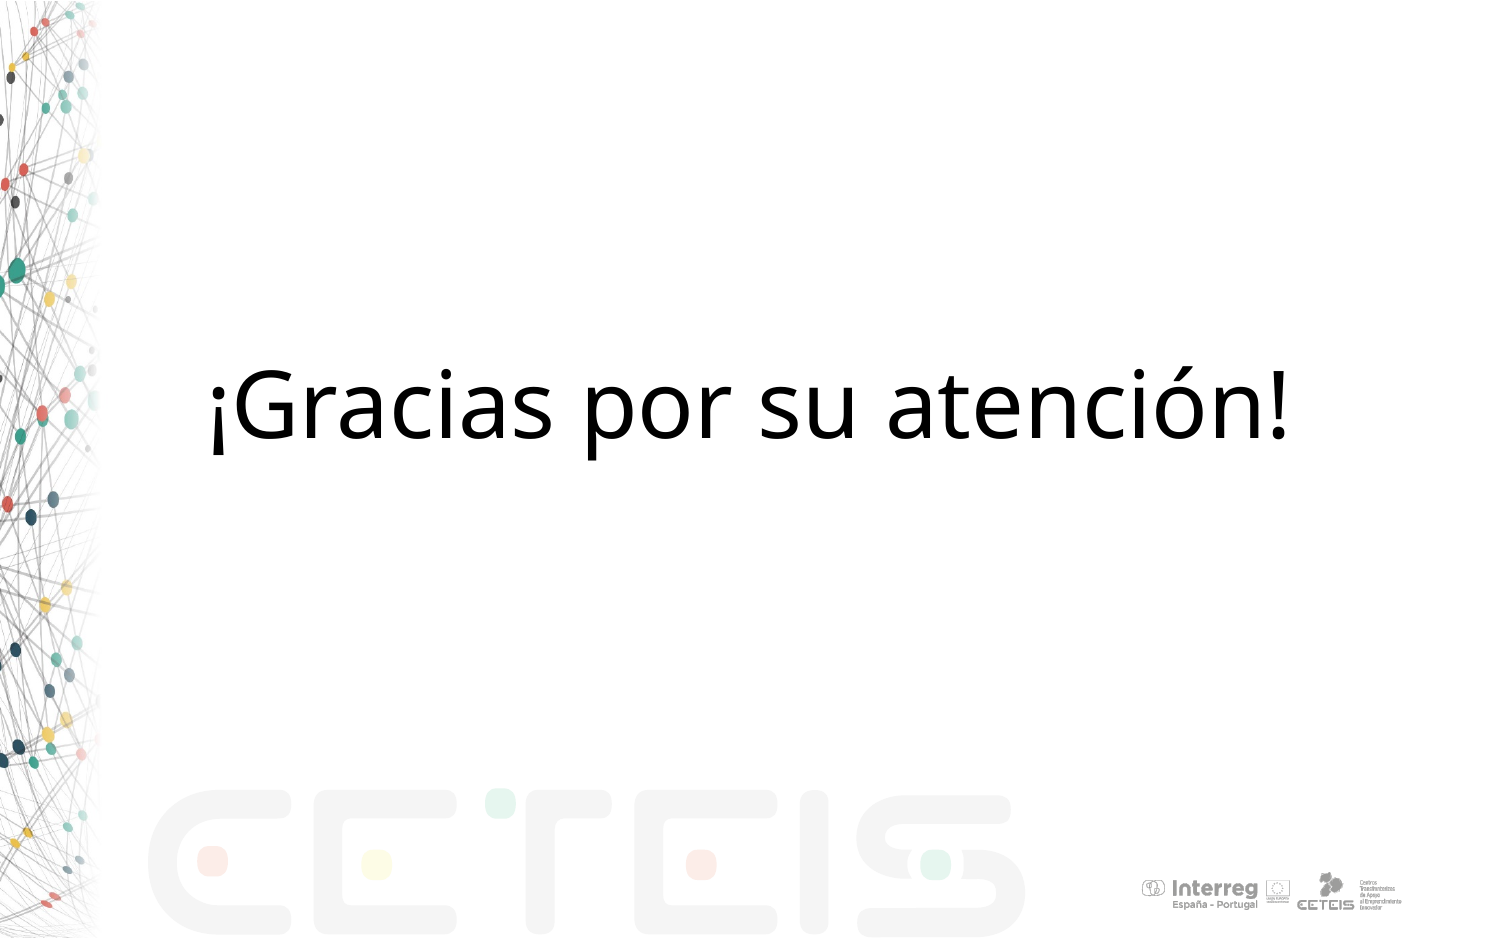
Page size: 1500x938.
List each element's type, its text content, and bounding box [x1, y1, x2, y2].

picture [0, 1, 115, 938]
title ¡Gracias por su atención! [102, 233, 1397, 467]
picture [1124, 855, 1418, 927]
